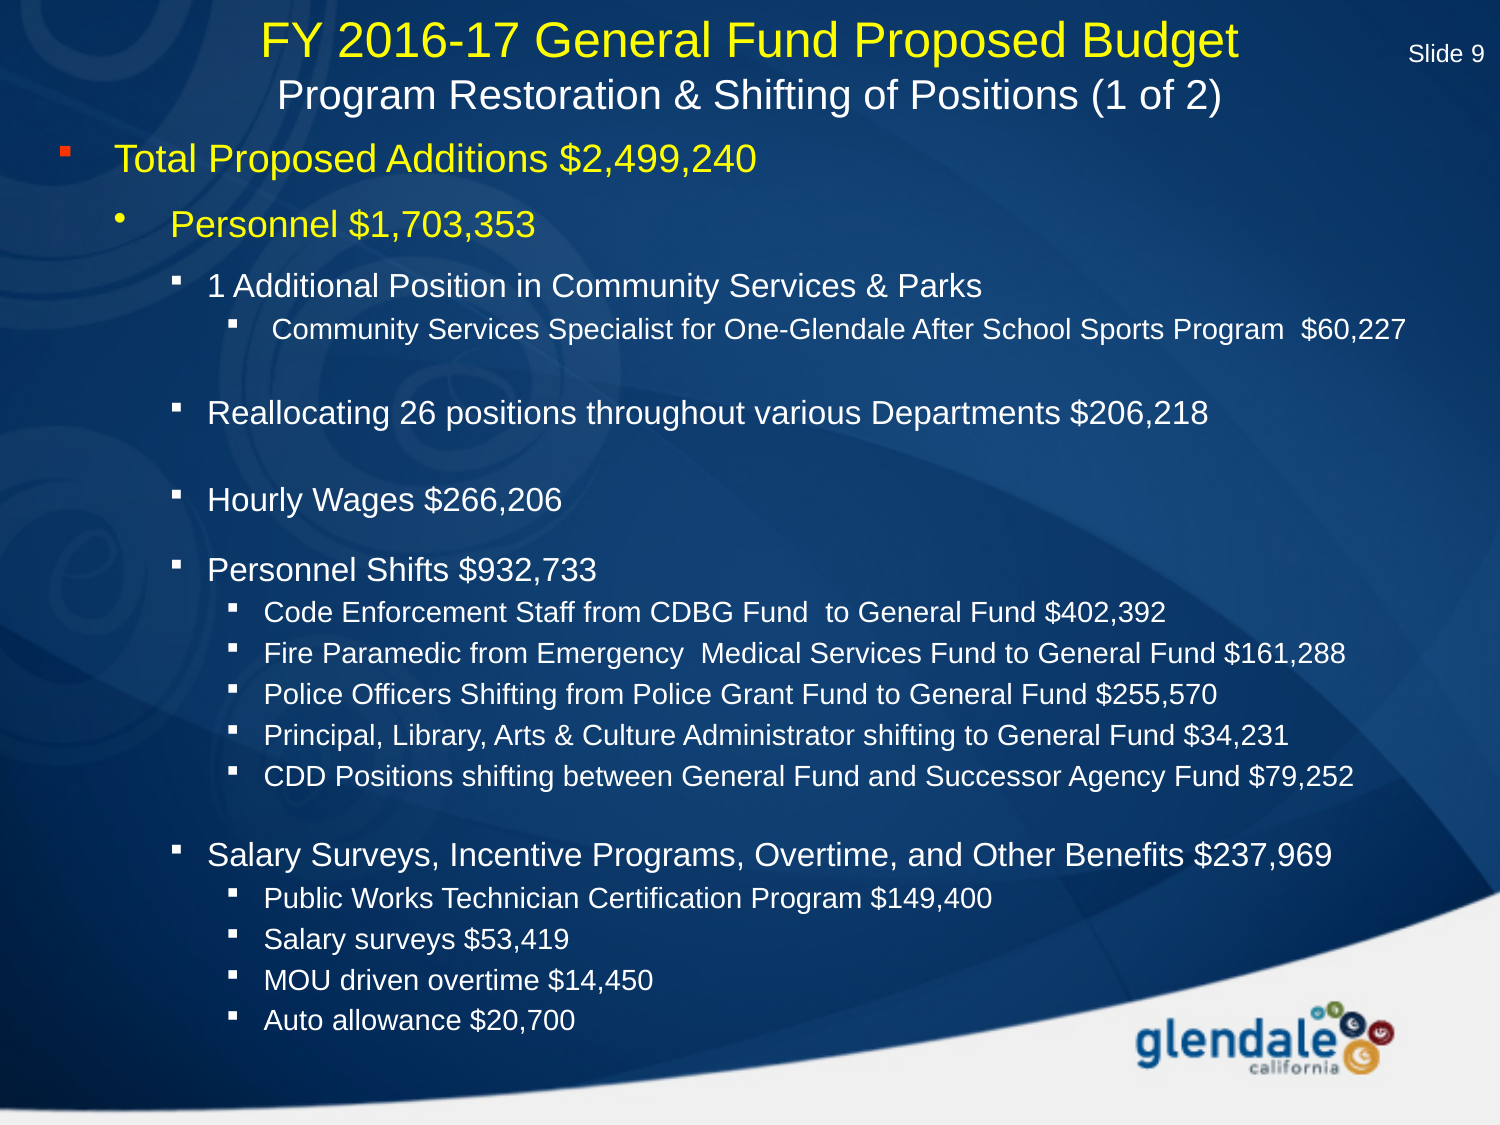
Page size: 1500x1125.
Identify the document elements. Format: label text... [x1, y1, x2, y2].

slide_number Slide 9 [1149, 0, 1500, 75]
list Total Proposed Additions $2,499,240 Personnel $1,703,353 1 Additional Position in Community Services & Parks Community Services Specialist for One-Glendale After School Sports Program $60,227 Reallocating 26 positions throughout various Departments $206,218 Hourly Wages $266,206 Personnel Shifts $932,733 Code Enforcement Staff from CDBG Fund to General Fund $402,392 Fire Paramedic from Emergency Medical Services Fund to General Fund $161,288 Police Officers Shifting from Police Grant Fund to General Fund $255,570 Principal, Library, Arts & Culture Administrator shifting to General Fund $34,231 CDD Positions shifting between General Fund and Successor Agency Fund $79,252 Salary Surveys, Incentive Programs, Overtime, and Other Benefits $237,969 Public Works Technician Certification Program $149,400 Salary surveys $53,419 MOU driven overtime $14,450 Auto allowance $20,700 [42, 125, 1450, 1088]
text_box FY 2016-17 General Fund Proposed Budget Program Restoration & Shifting of Positions (1 of 2) [50, 12, 1450, 113]
picture [0, 0, 1500, 1125]
